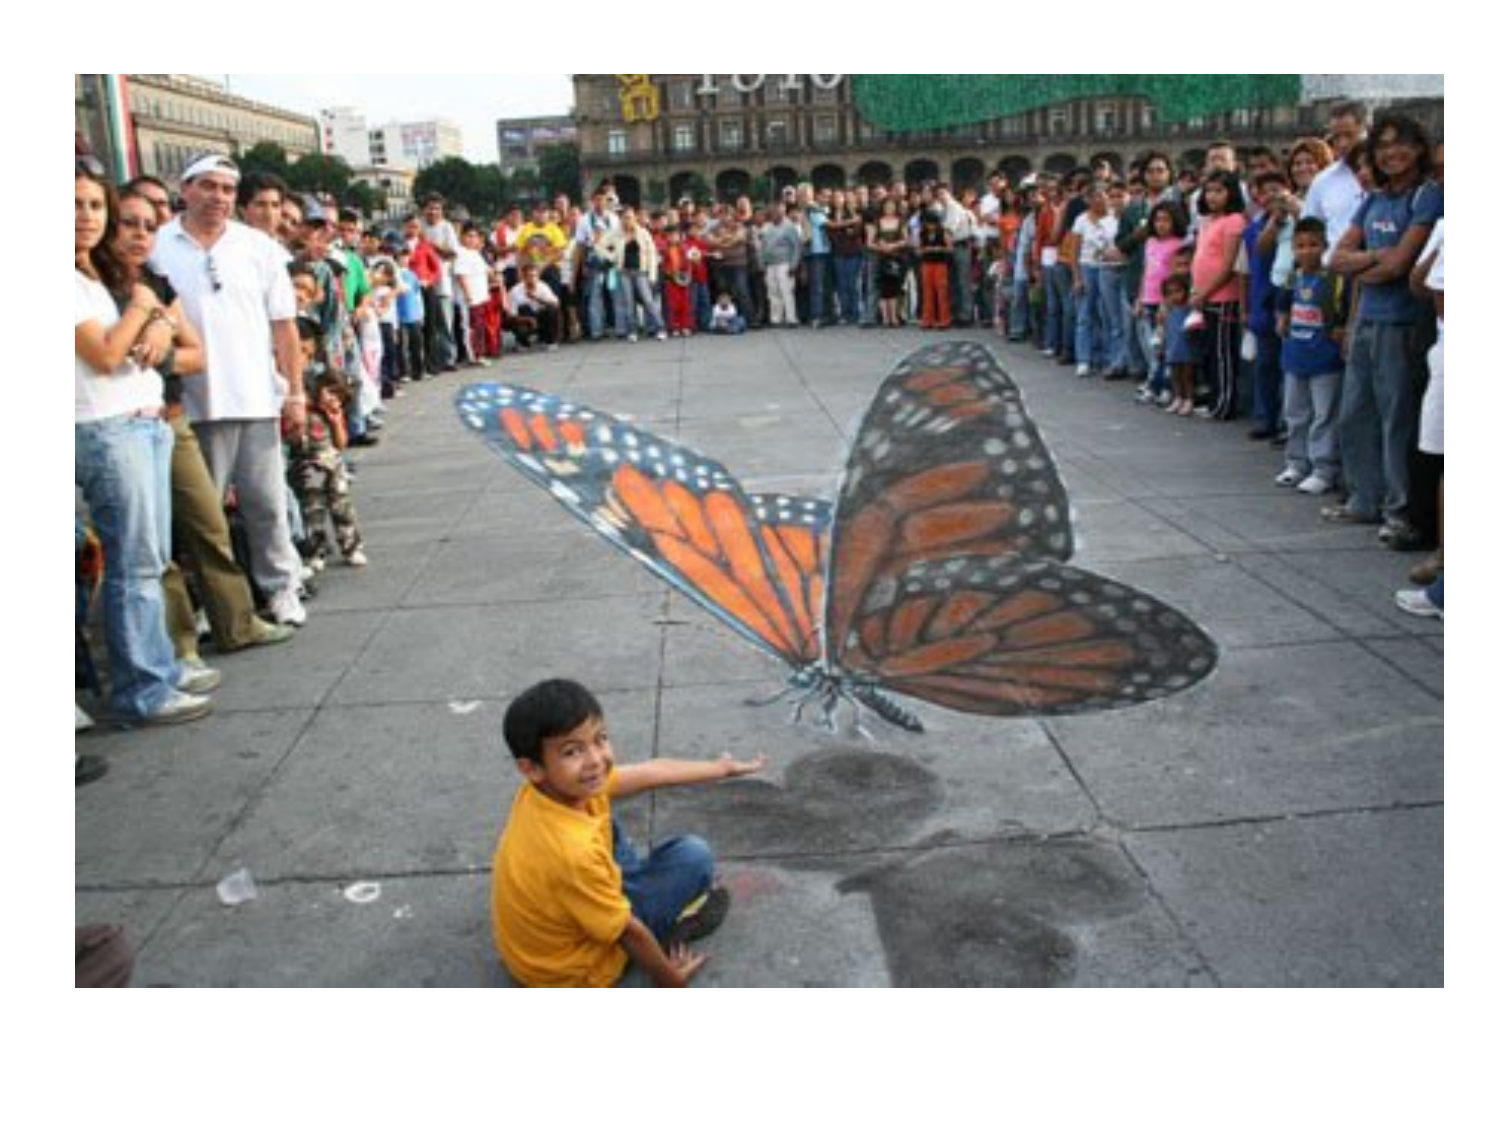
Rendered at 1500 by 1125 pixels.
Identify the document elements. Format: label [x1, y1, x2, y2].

picture [74, 74, 1444, 988]
